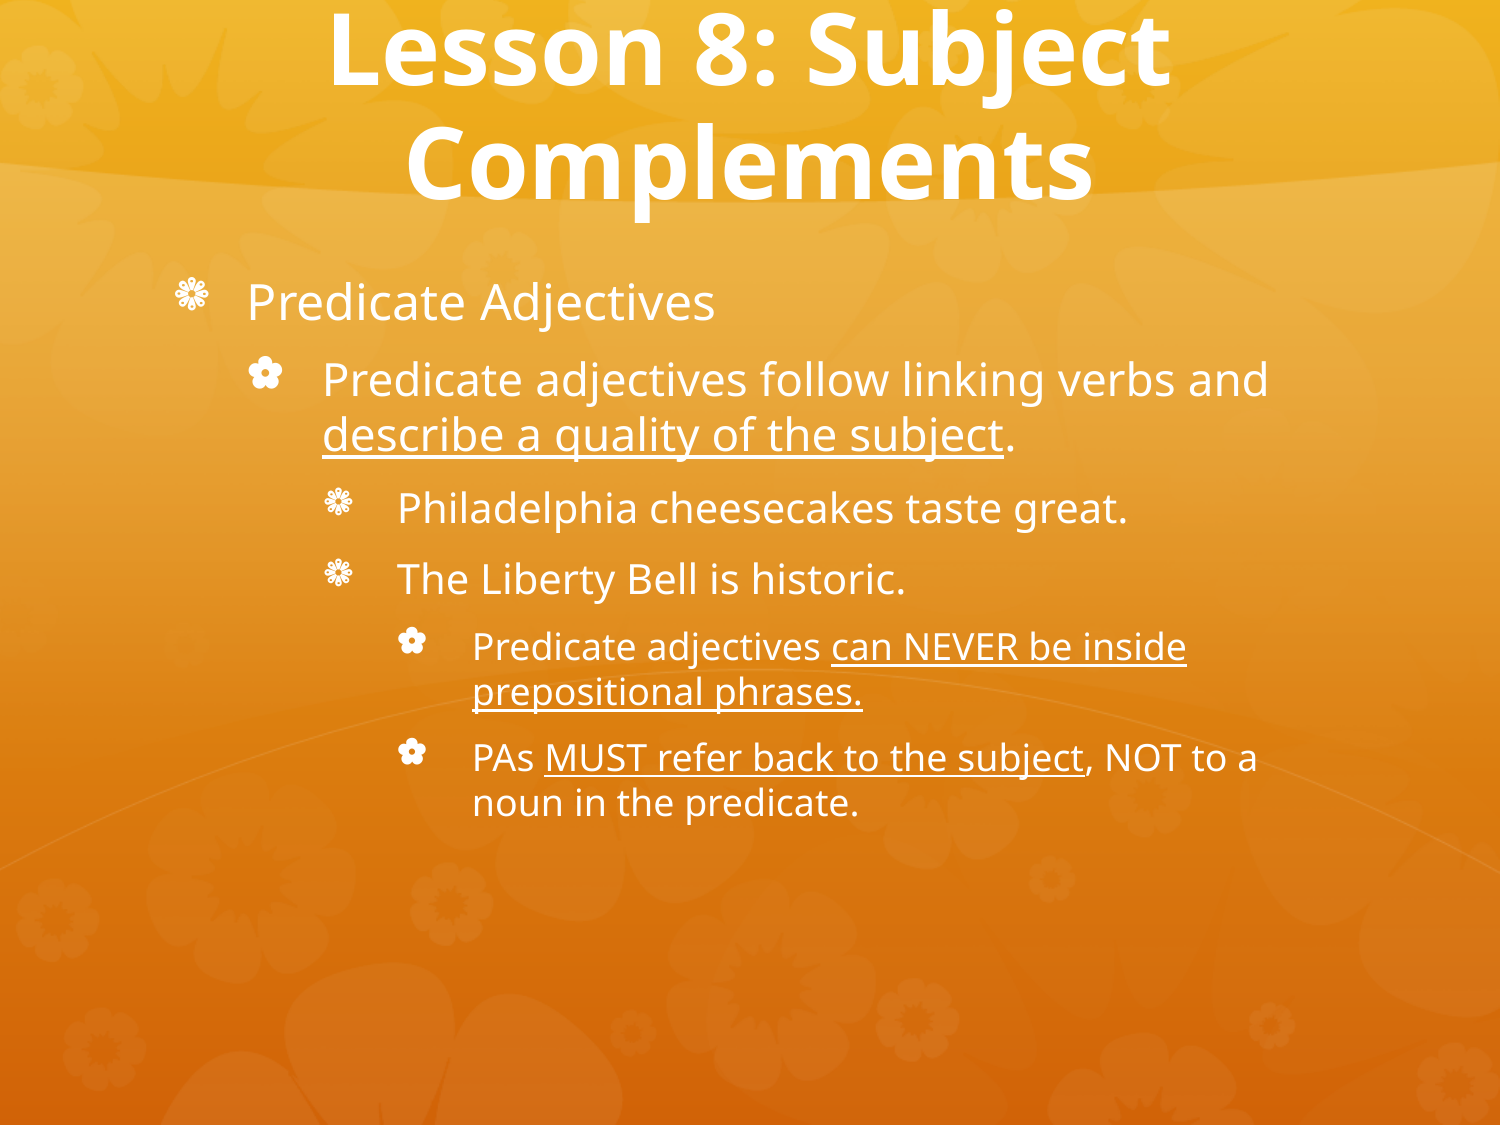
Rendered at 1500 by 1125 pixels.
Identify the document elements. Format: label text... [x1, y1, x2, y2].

picture [0, 0, 1500, 1125]
list Predicate Adjectives Predicate adjectives follow linking verbs and describe a quality of the subject. Philadelphia cheesecakes taste great. The Liberty Bell is historic. Predicate adjectives can NEVER be inside prepositional phrases. PAs MUST refer back to the subject, NOT to a noun in the predicate. [156, 262, 1344, 967]
title Lesson 8: Subject Complements [127, 14, 1372, 203]
